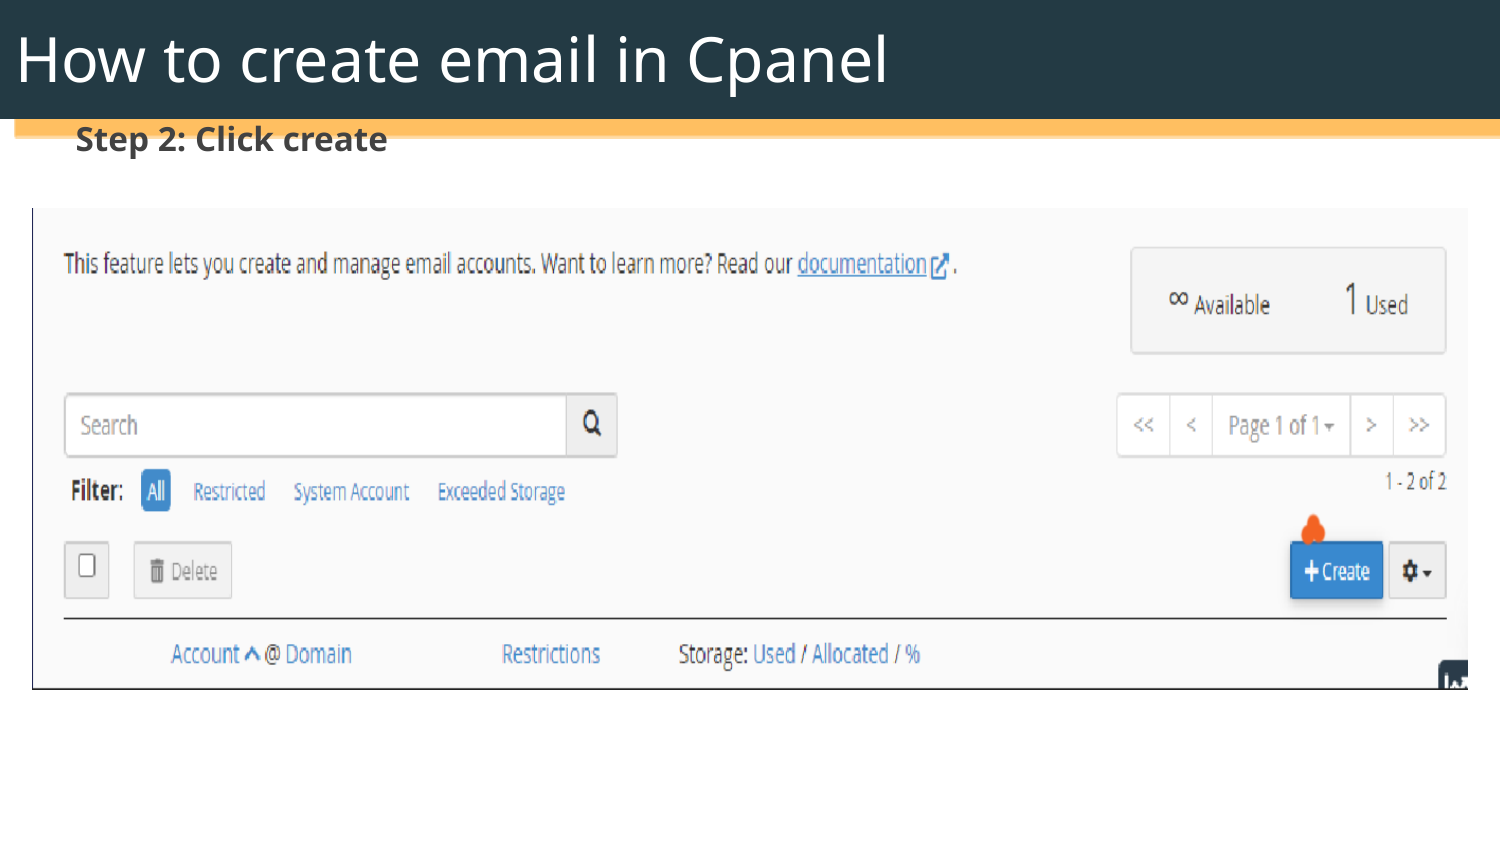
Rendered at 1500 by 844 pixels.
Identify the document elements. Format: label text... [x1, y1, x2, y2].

picture [31, 208, 1468, 690]
text_box How to create email in Cpanel [0, 0, 1500, 119]
text_box Step 2: Click create [60, 103, 1500, 827]
